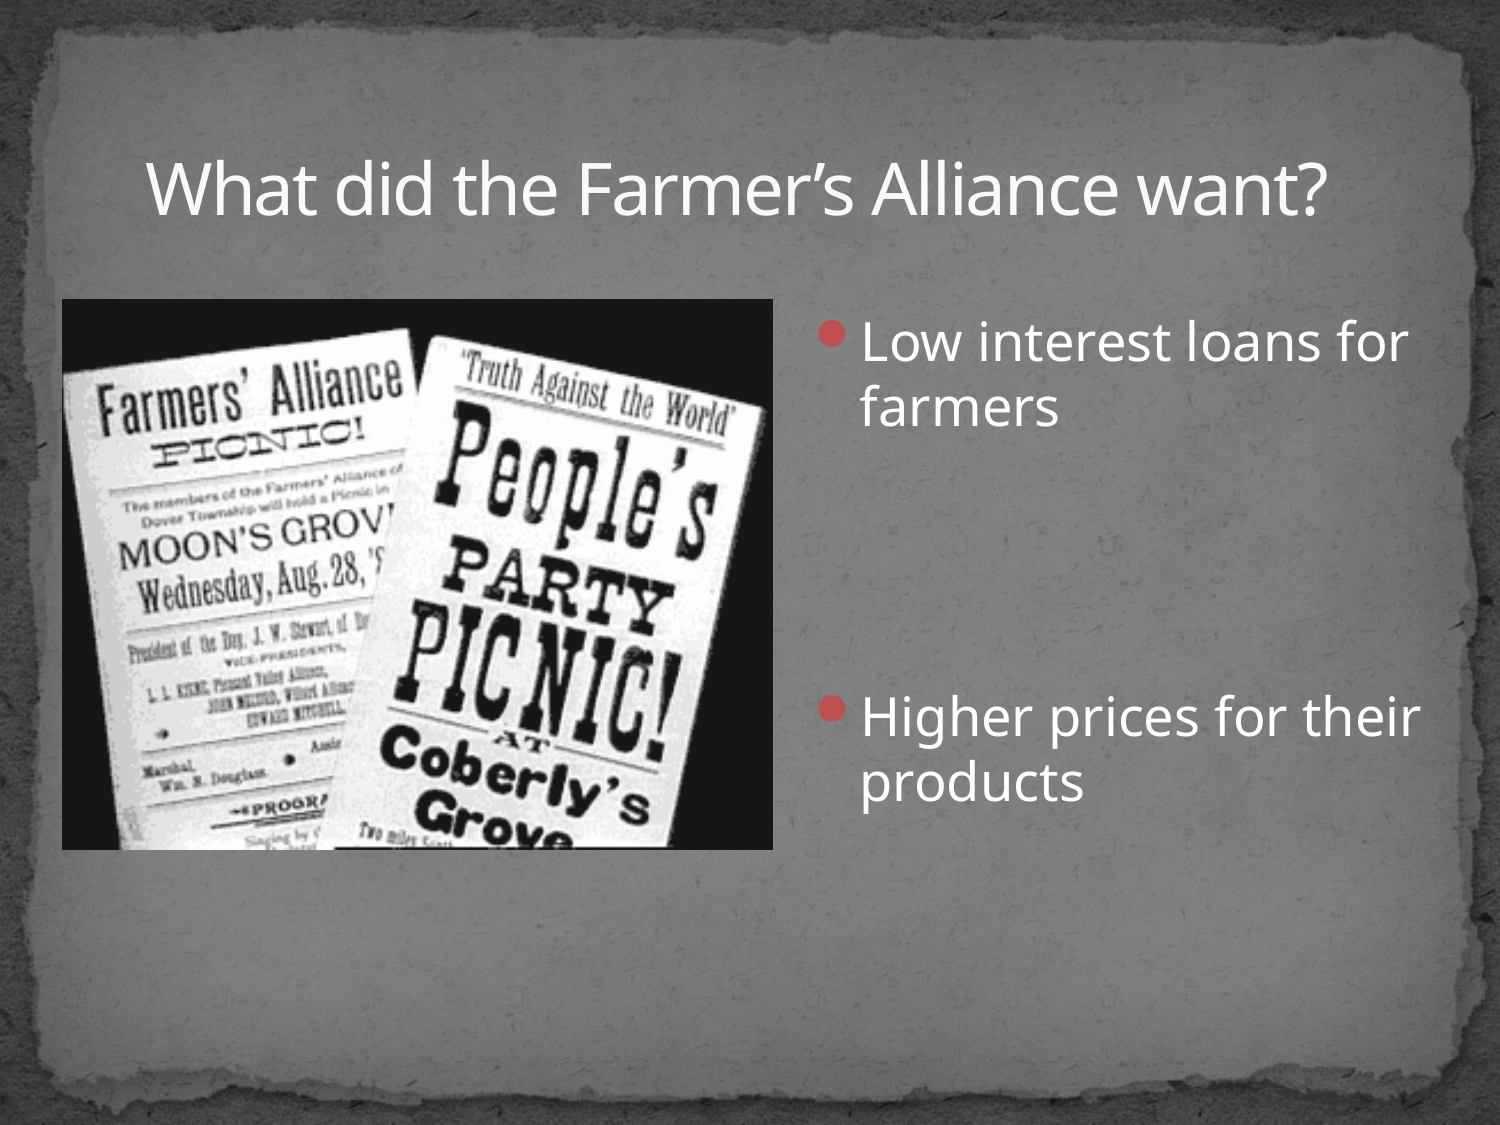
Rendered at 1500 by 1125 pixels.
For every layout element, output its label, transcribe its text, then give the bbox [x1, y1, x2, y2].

picture [62, 299, 773, 850]
title What did the Farmer’s Alliance want? [62, 74, 1413, 238]
list Low interest loans for farmers Higher prices for their products [800, 299, 1466, 1050]
